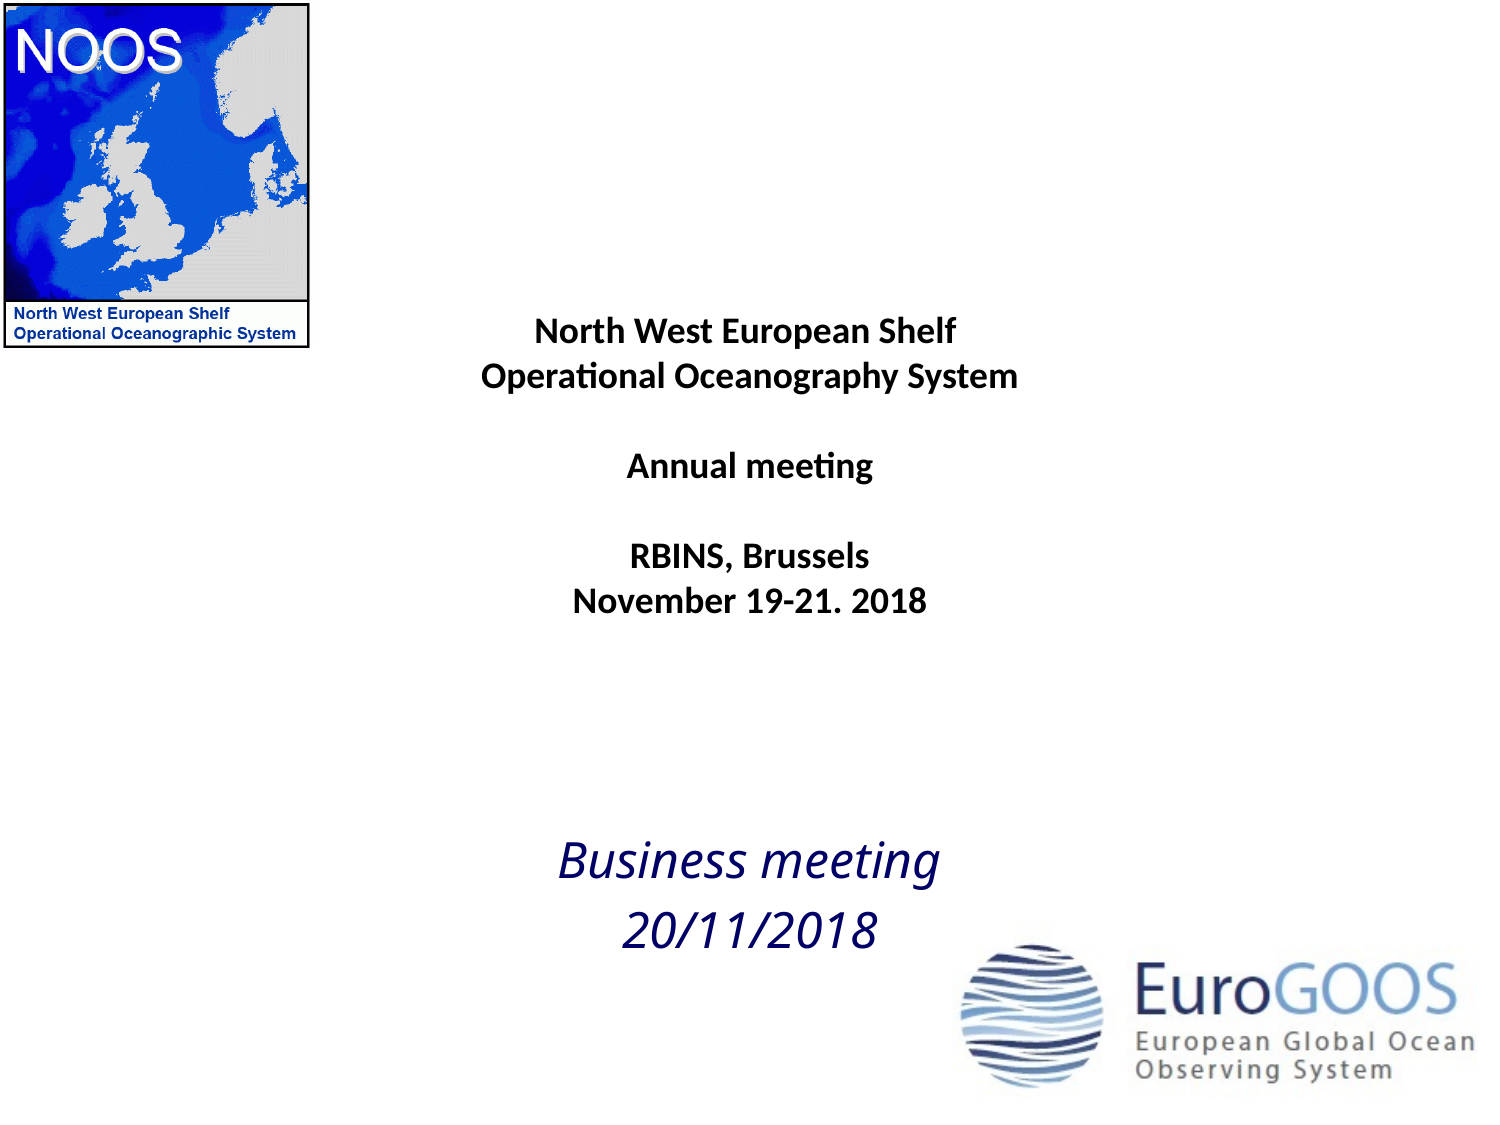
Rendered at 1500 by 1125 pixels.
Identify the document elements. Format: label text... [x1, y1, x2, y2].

picture [0, 0, 314, 351]
text_box North West European Shelf Operational Oceanography System Annual meeting RBINS, Brussels November 19-21. 2018 [374, 298, 1125, 629]
list Business meeting 20/11/2018 [112, 820, 1388, 1125]
picture [951, 922, 1495, 1118]
